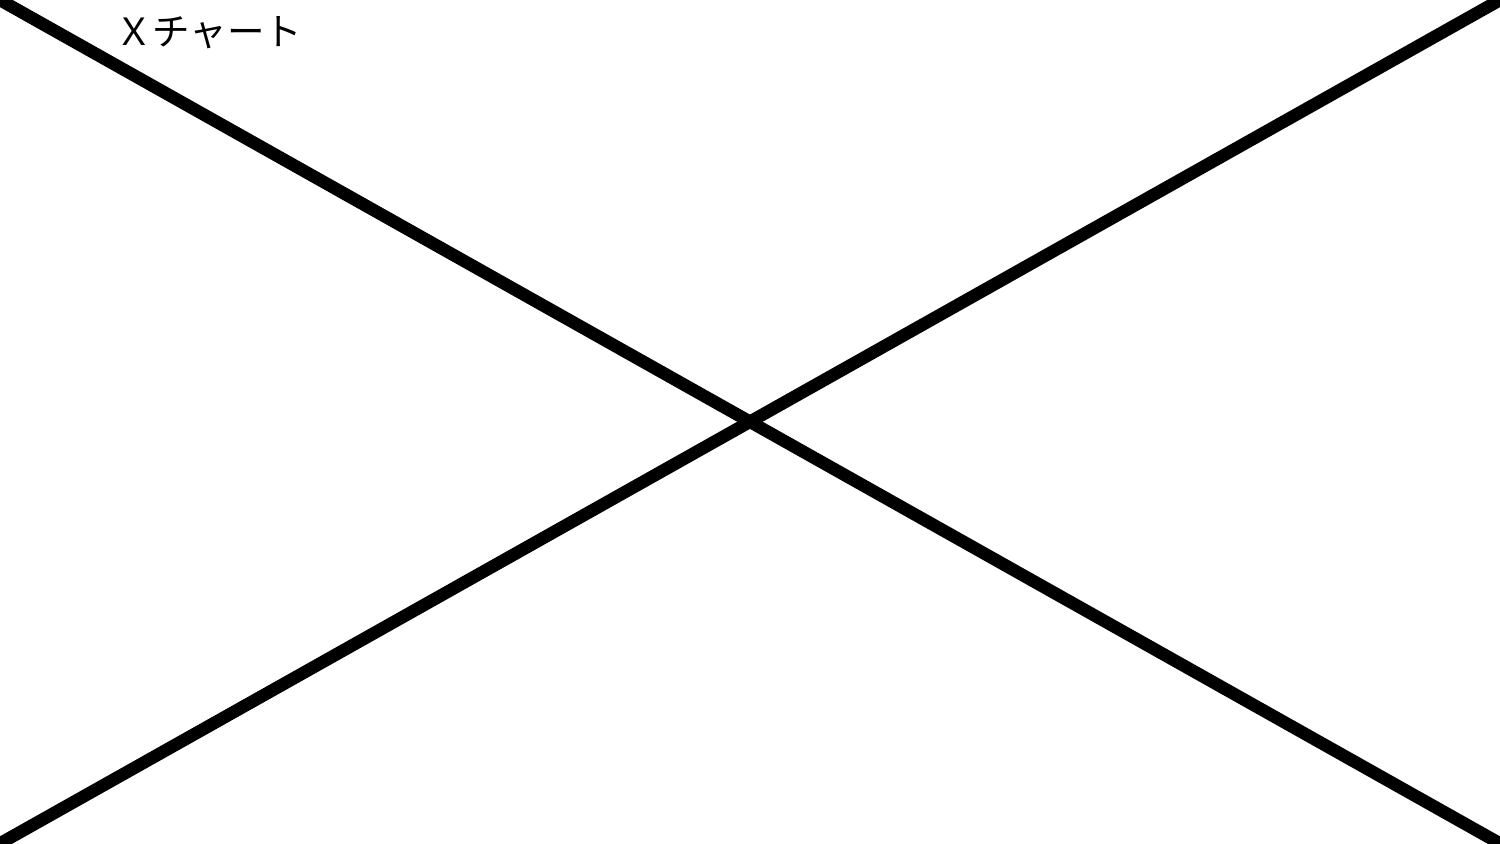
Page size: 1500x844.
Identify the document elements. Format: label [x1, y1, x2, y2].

text_box [0, 0, 1500, 844]
